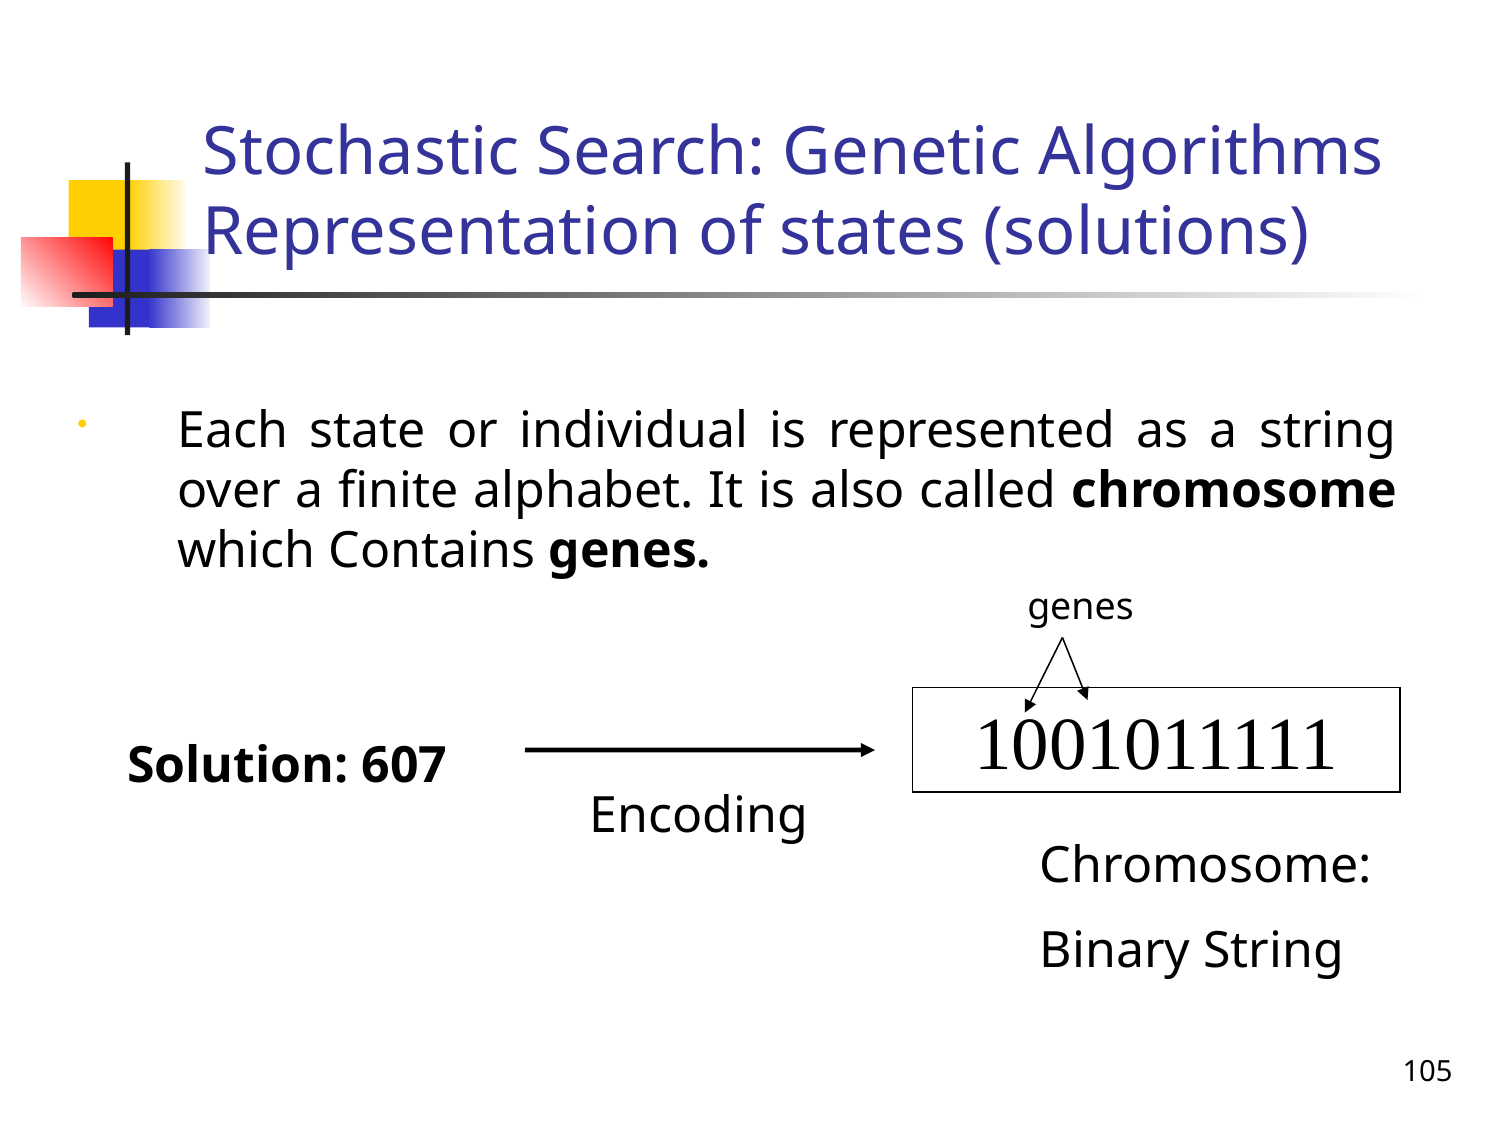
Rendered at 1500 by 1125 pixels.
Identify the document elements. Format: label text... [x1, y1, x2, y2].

text_box 1001011111 [912, 687, 1400, 793]
text_box [1062, 638, 1089, 700]
text_box Encoding [575, 774, 850, 850]
title Stochastic Search: Genetic Algorithms Representation of states (solutions) [187, 140, 1467, 276]
slide_number 105 [1413, 1023, 1468, 1100]
text_box [524, 743, 875, 757]
text_box Solution: 607 [112, 724, 513, 800]
text_box Chromosome: Binary String [1024, 825, 1388, 985]
list Each state or individual is represented as a string over a finite alphabet. It is also called chromosome which Contains genes. [62, 319, 1413, 1125]
text_box [1024, 637, 1063, 713]
text_box genes [1012, 574, 1213, 635]
